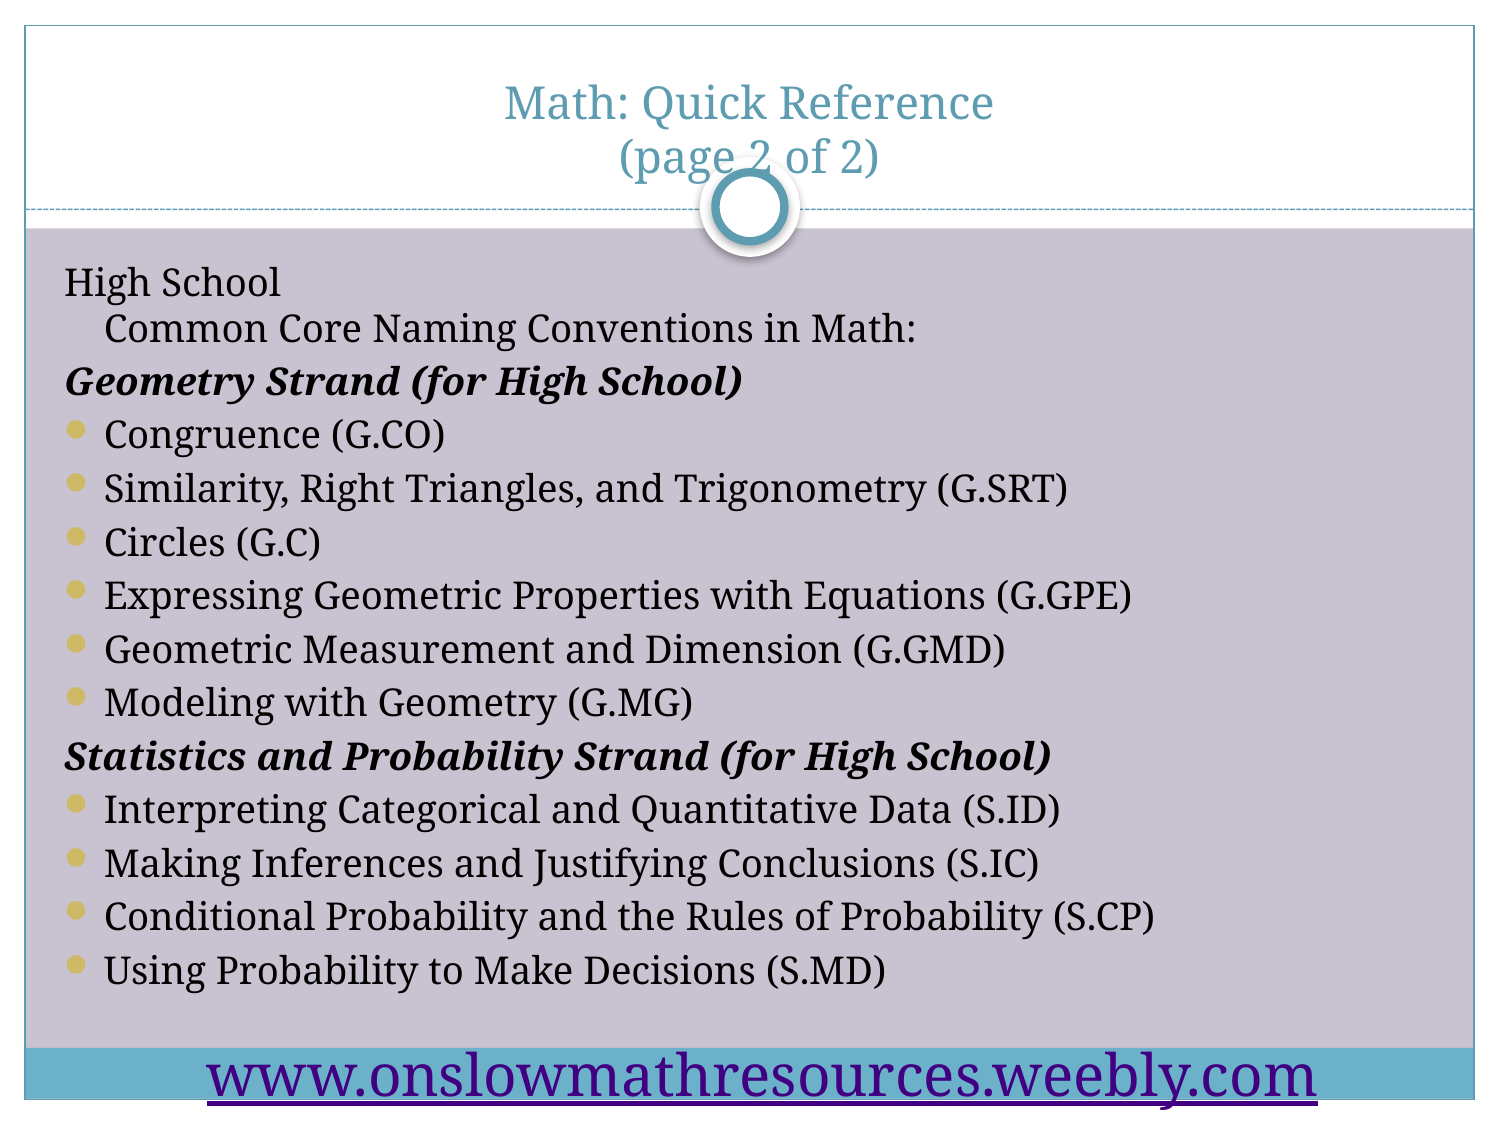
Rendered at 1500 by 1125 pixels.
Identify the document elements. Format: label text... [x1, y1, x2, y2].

text_box www.onslowmathresources.weebly.com [112, 1031, 1413, 1125]
title Math: Quick Reference (page 2 of 2) [49, 65, 1450, 190]
list High School Common Core Naming Conventions in Math: Geometry Strand (for High School) Congruence (G.CO) Similarity, Right Triangles, and Trigonometry (G.SRT) Circles (G.C) Expressing Geometric Properties with Equations (G.GPE) Geometric Measurement and Dimension (G.GMD) Modeling with Geometry (G.MG) Statistics and Probability Strand (for High School) Interpreting Categorical and Quantitative Data (S.ID) Making Inferences and Justifying Conclusions (S.IC) Conditional Probability and the Rules of Probability (S.CP) Using Probability to Make Decisions (S.MD) [49, 250, 1445, 1001]
